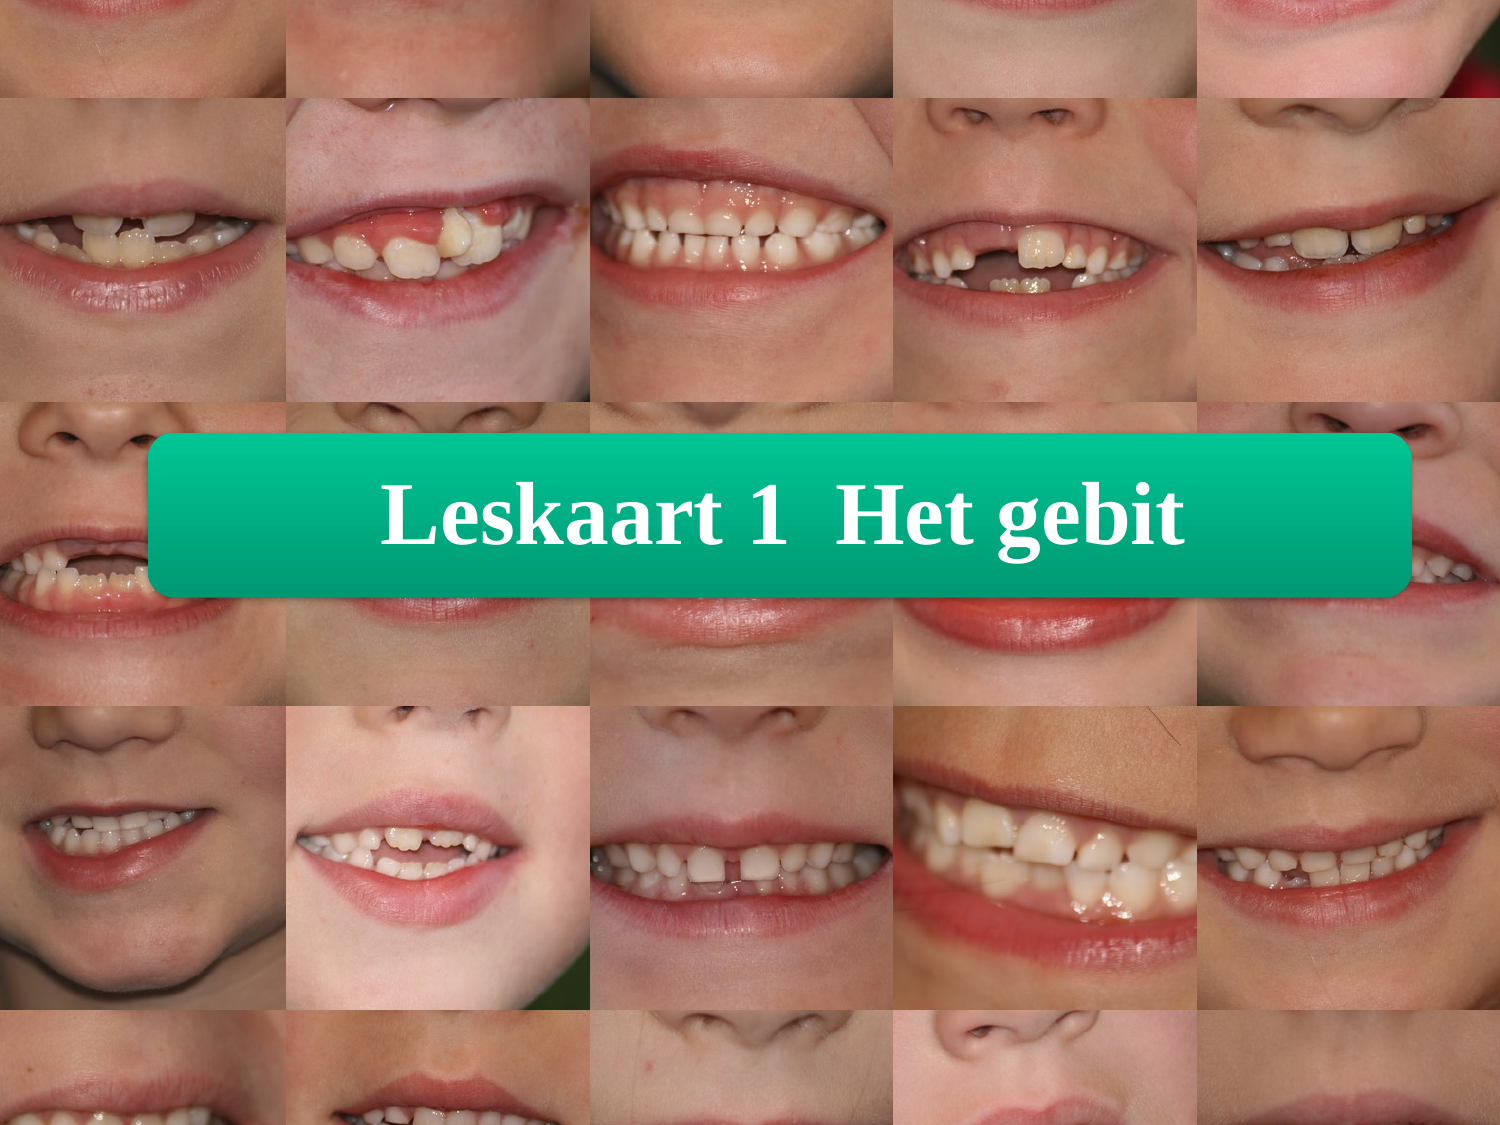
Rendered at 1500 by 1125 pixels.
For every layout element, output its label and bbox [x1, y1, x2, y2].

picture [0, 0, 1500, 1125]
text_box [147, 432, 1412, 598]
